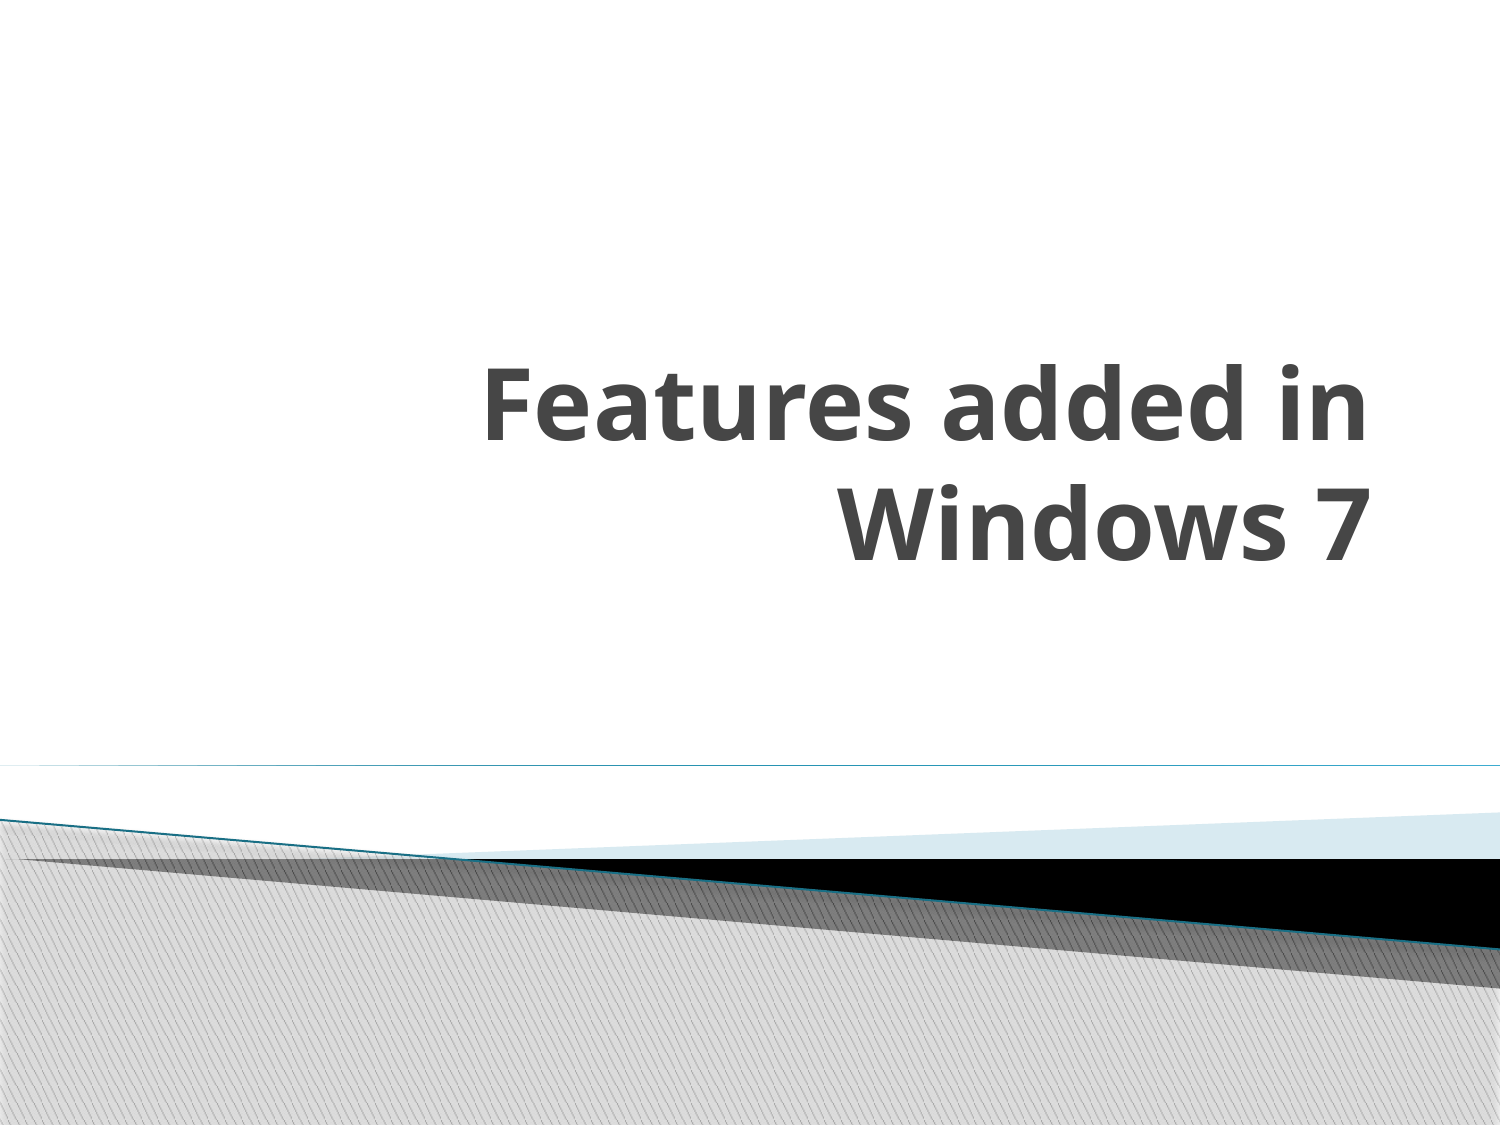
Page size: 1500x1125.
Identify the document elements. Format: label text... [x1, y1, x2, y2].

title Features added in Windows 7 [112, 287, 1388, 588]
picture [5, 859, 1500, 989]
